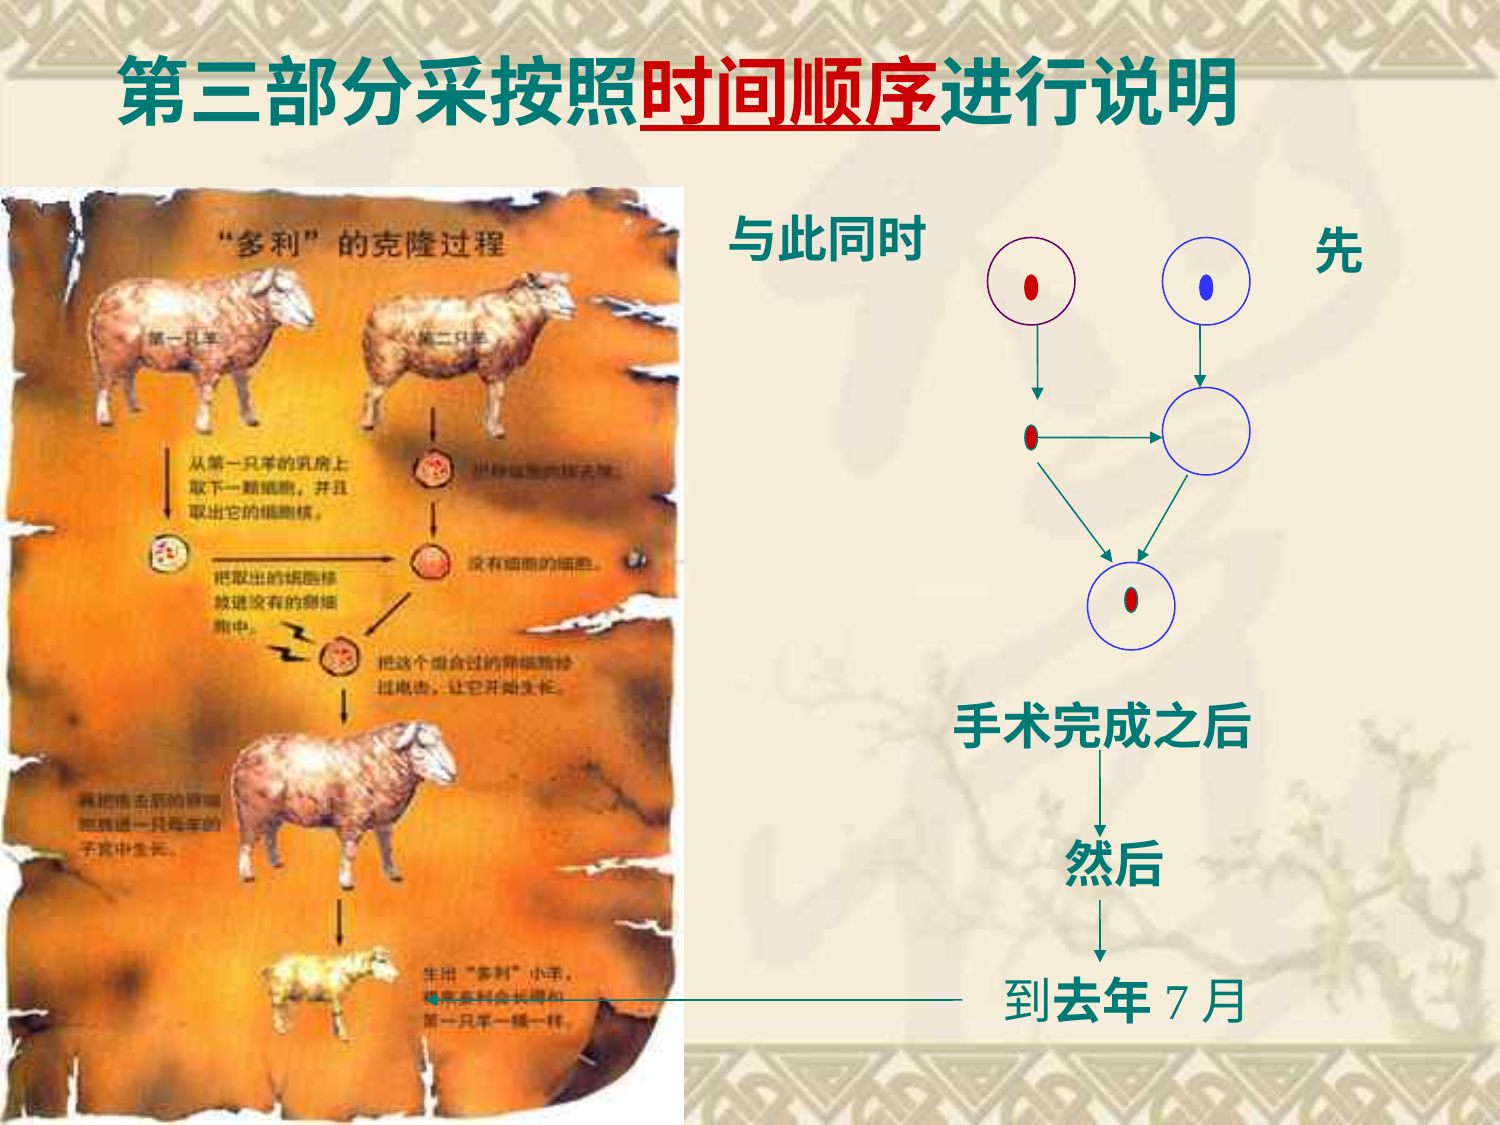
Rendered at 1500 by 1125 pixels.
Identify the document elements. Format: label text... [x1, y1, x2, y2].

text_box [1193, 324, 1207, 388]
text_box [1162, 387, 1250, 475]
text_box [1093, 899, 1107, 963]
text_box 先 [1299, 212, 1375, 288]
text_box 手术完成之后 [937, 687, 1313, 763]
text_box [1031, 324, 1044, 400]
text_box [1037, 431, 1163, 444]
text_box [1124, 587, 1138, 613]
text_box [1037, 462, 1113, 563]
text_box 然后 [1049, 824, 1200, 900]
text_box [1087, 562, 1143, 650]
text_box [1024, 275, 1038, 300]
text_box [1093, 749, 1107, 838]
text_box [1137, 474, 1188, 563]
text_box [1162, 237, 1250, 325]
text_box [987, 237, 1075, 325]
text_box 第三部分采按照时间顺序进行说明 [99, 37, 1413, 143]
picture [0, 0, 1500, 1125]
text_box 到去年7月 [987, 962, 1288, 1038]
text_box [1024, 425, 1038, 451]
text_box 与此同时 [712, 199, 950, 275]
text_box [1112, 562, 1200, 650]
